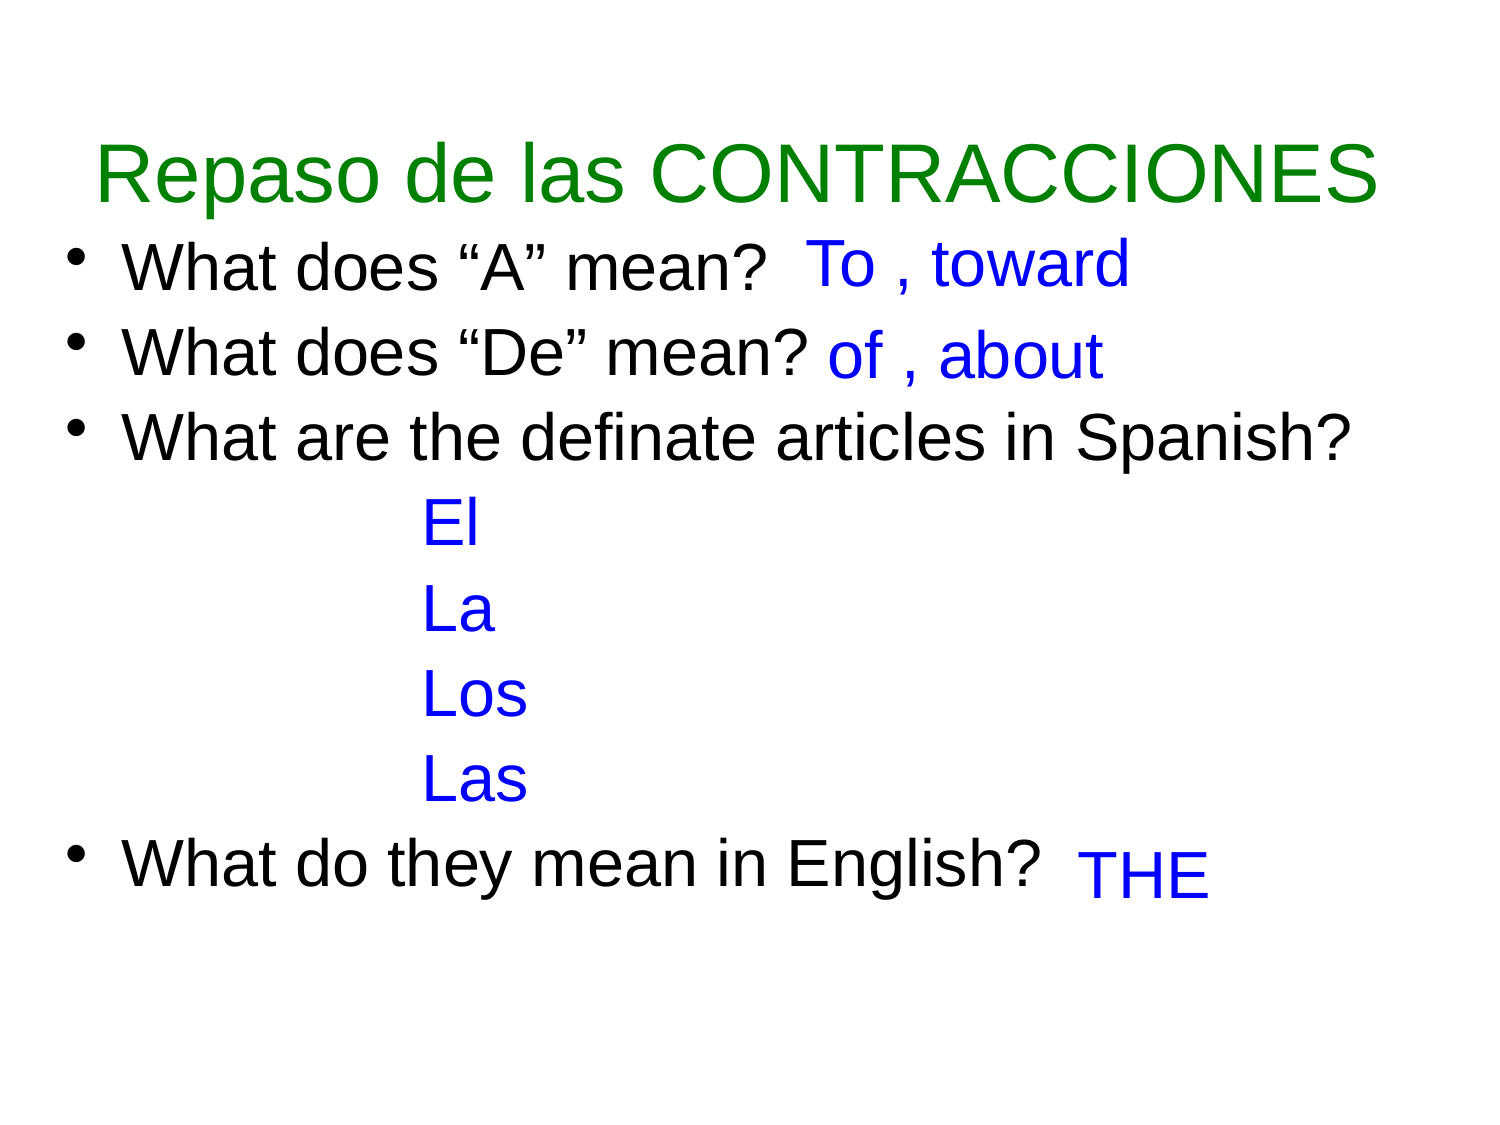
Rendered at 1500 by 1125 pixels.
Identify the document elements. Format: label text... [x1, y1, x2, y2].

text_box To , toward [791, 212, 1147, 308]
text_box of , about [812, 304, 1120, 400]
text_box THE [1062, 824, 1226, 920]
list What does “A” mean? What does “De” mean? What are the definate articles in Spanish? El La Los Las What do they mean in English? [50, 224, 1400, 968]
title Repaso de las CONTRACCIONES [62, 75, 1413, 263]
